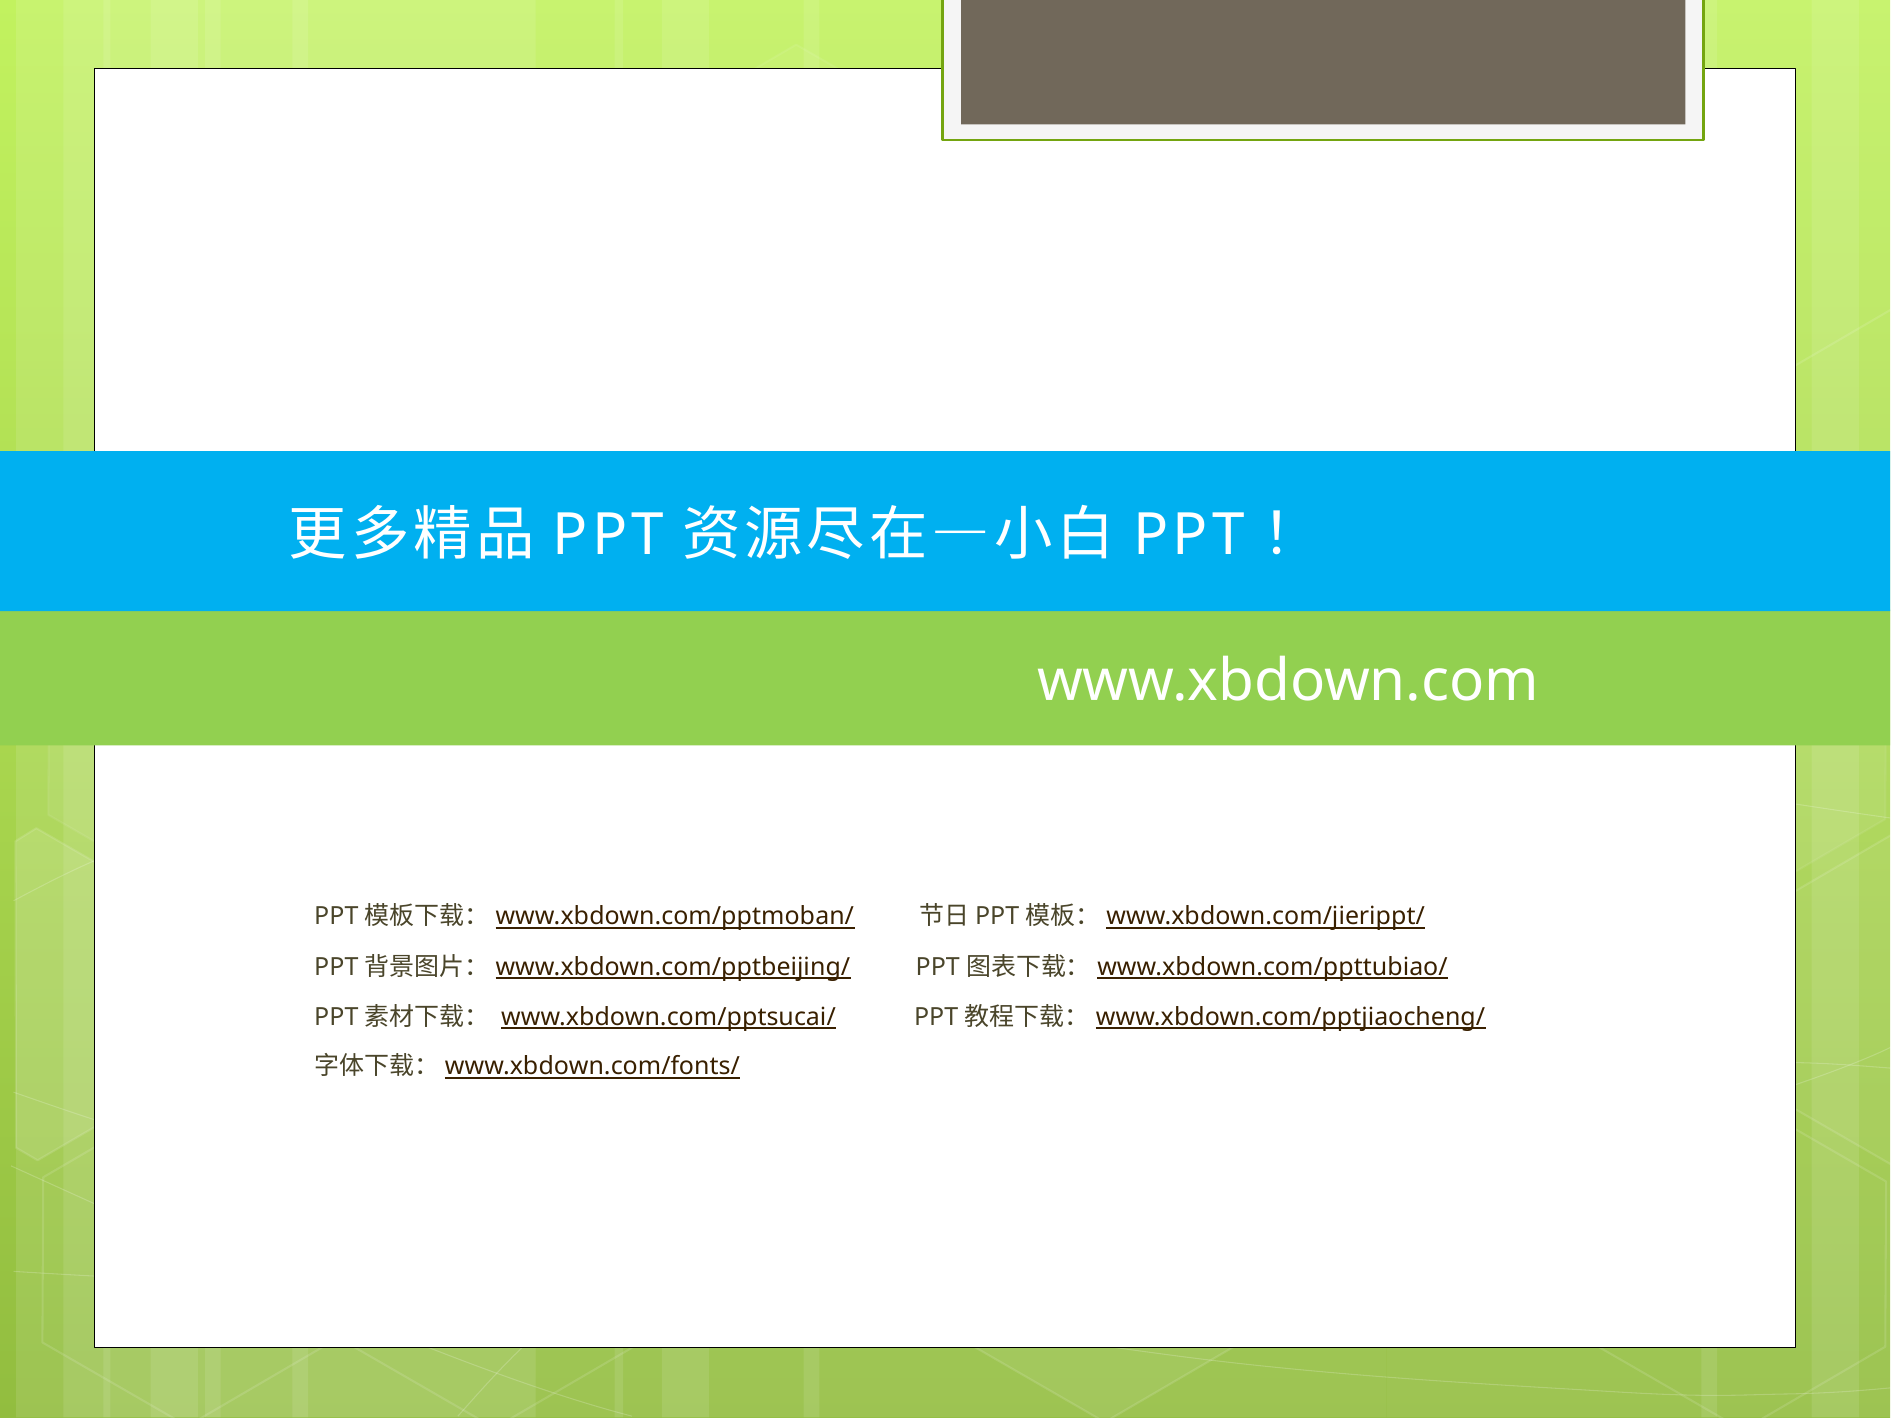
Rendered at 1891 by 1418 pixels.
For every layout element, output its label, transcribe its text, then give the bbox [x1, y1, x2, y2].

text_box PPT模板下载：www.xbdown.com/pptmoban/ 节日PPT模板：www.xbdown.com/jierippt/ PPT背景图片：www.xbdown.com/pptbeijing/ PPT图表下载：www.xbdown.com/ppttubiao/ PPT素材下载： www.xbdown.com/pptsucai/ PPT教程下载：www.xbdown.com/pptjiaocheng/ 字体下载：www.xbdown.com/fonts/ [299, 809, 1595, 1159]
text_box 更多精品PPT资源尽在—小白PPT！ [0, 450, 1891, 612]
text_box www.xbdown.com [0, 612, 1891, 747]
